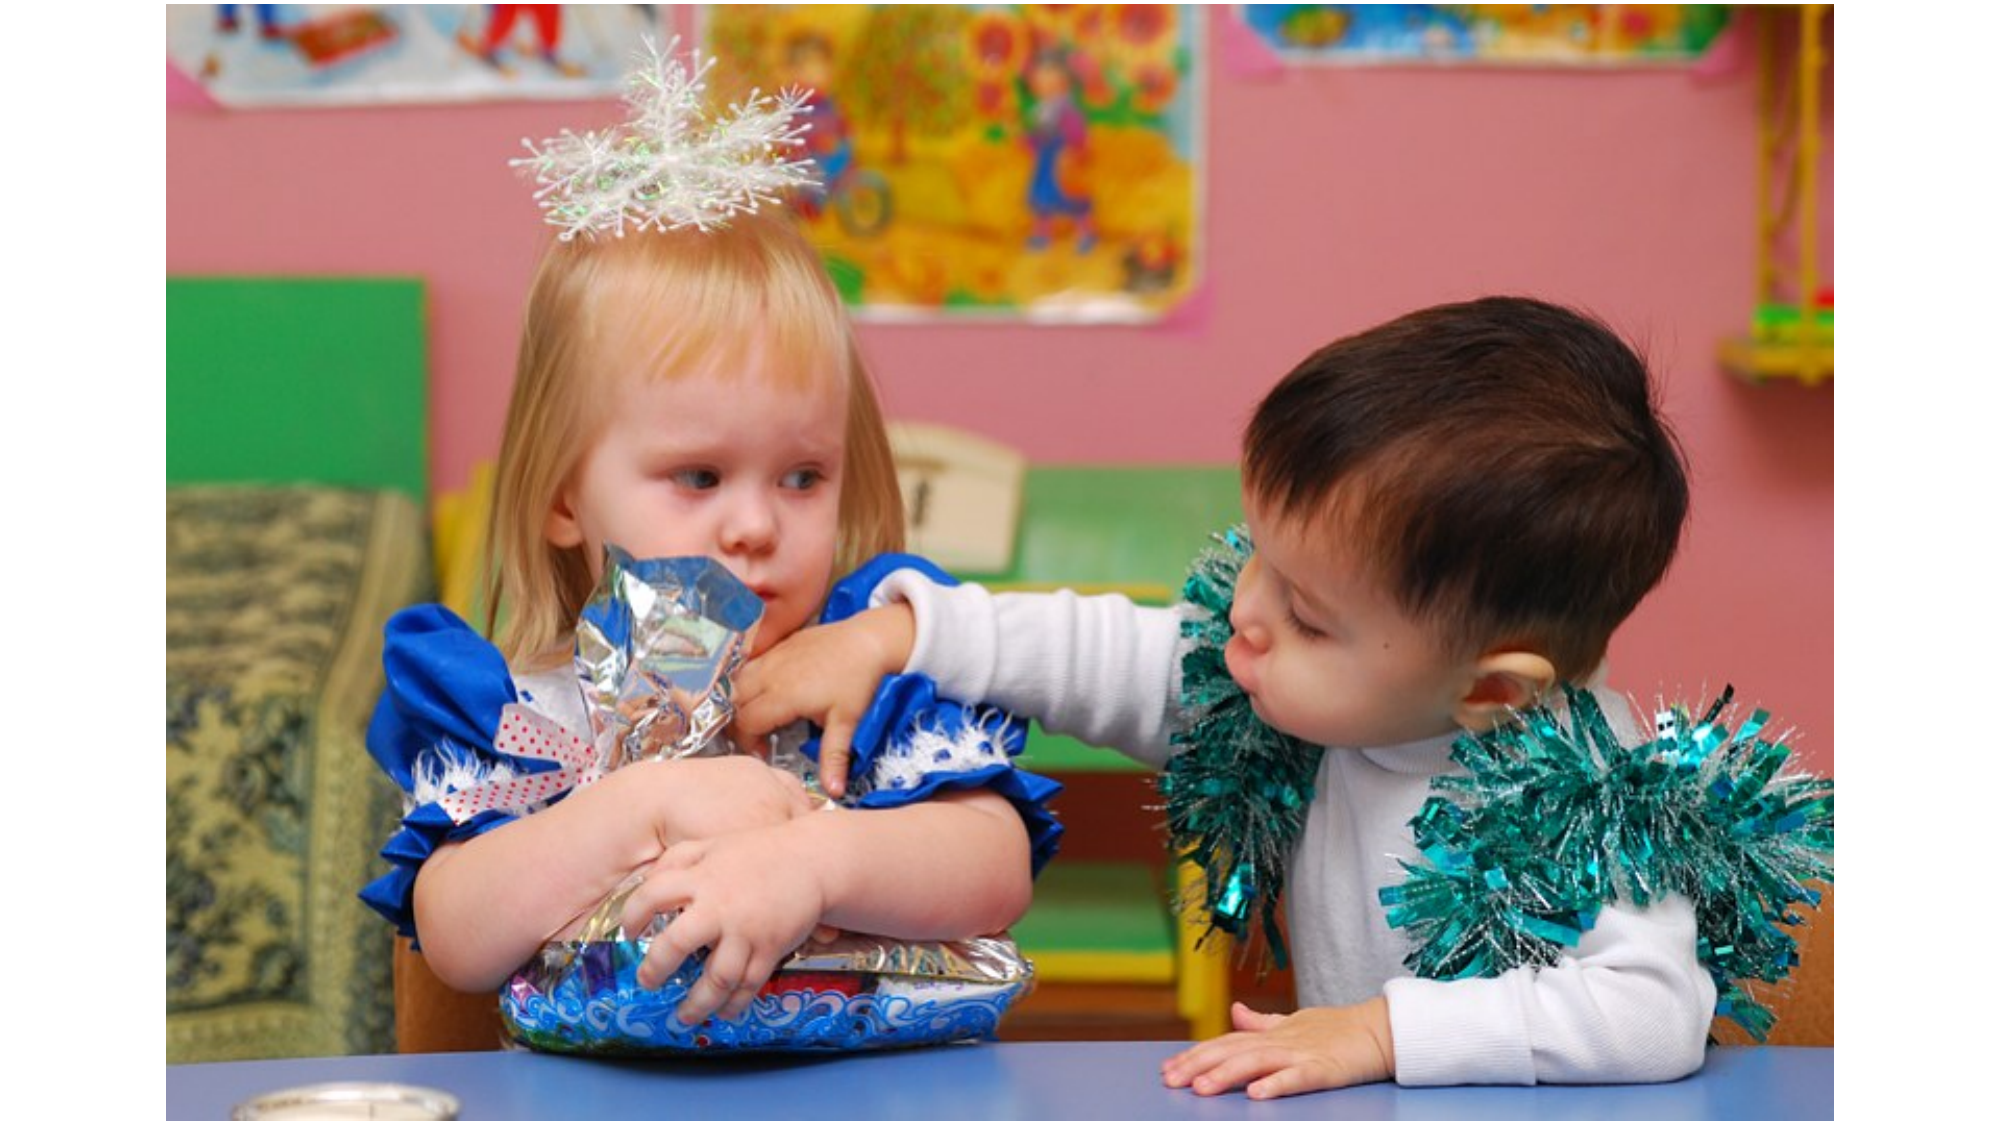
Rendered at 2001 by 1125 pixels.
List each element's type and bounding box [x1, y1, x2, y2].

picture [166, 4, 1834, 1121]
